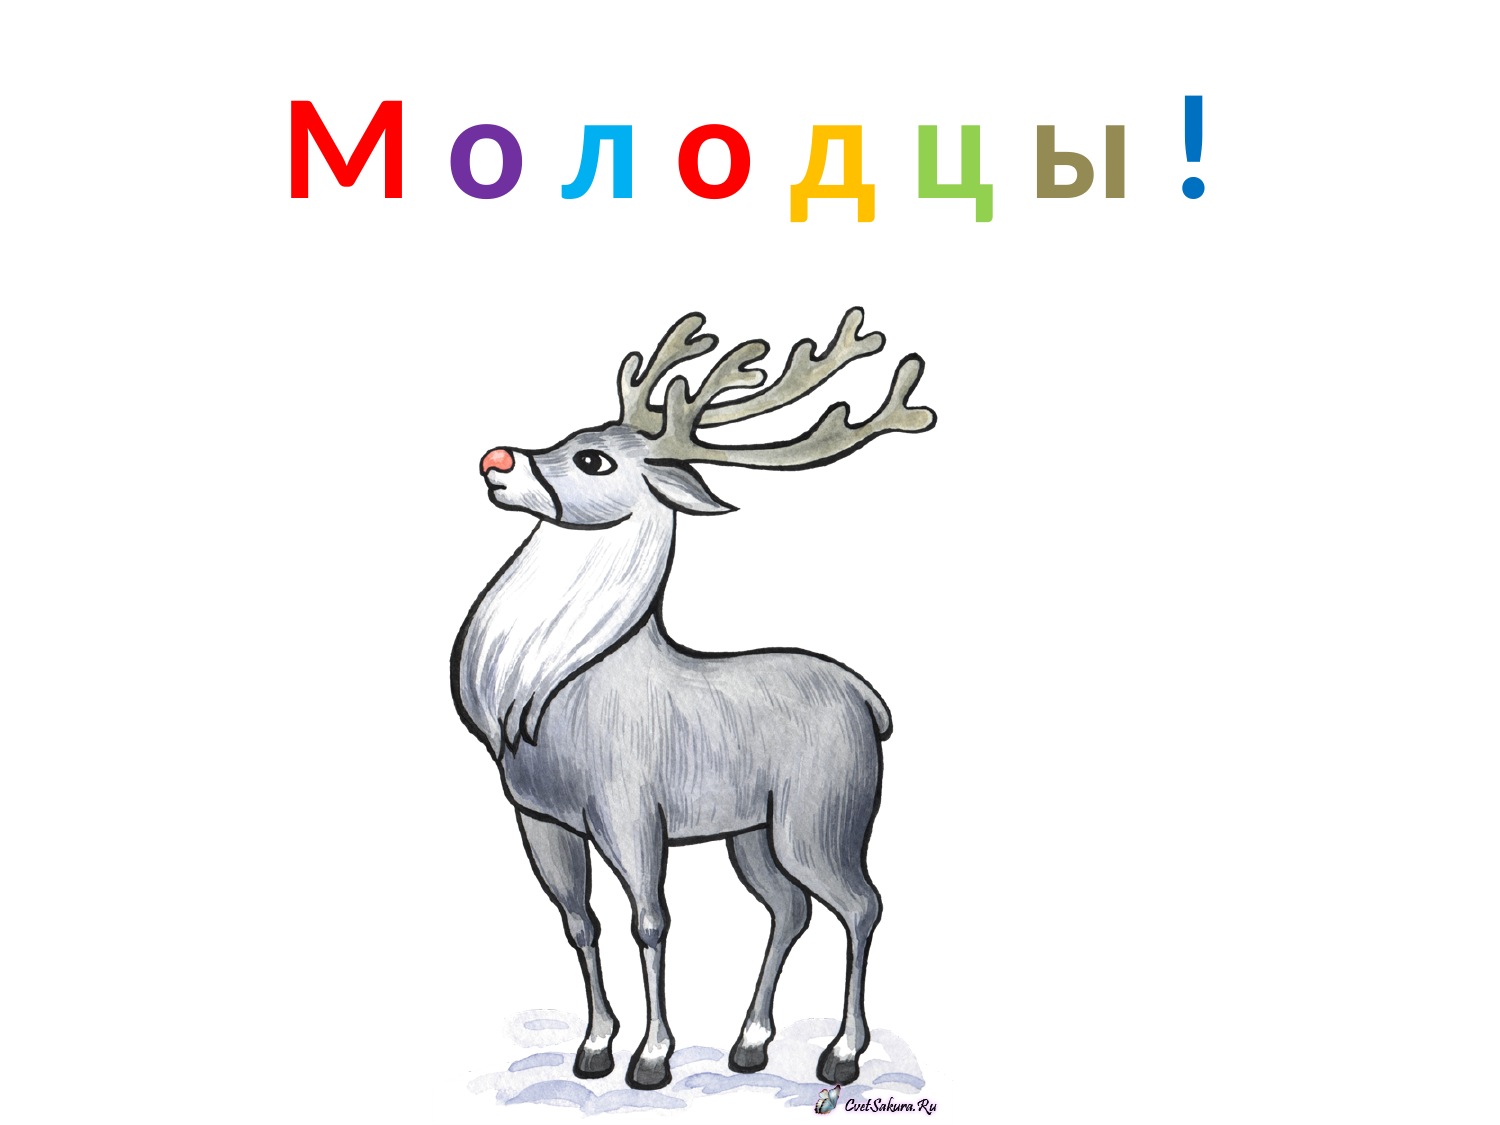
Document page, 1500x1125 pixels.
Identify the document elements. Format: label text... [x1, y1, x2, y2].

picture [433, 289, 954, 1125]
title М о л о д ц ы ! [75, 45, 1425, 233]
